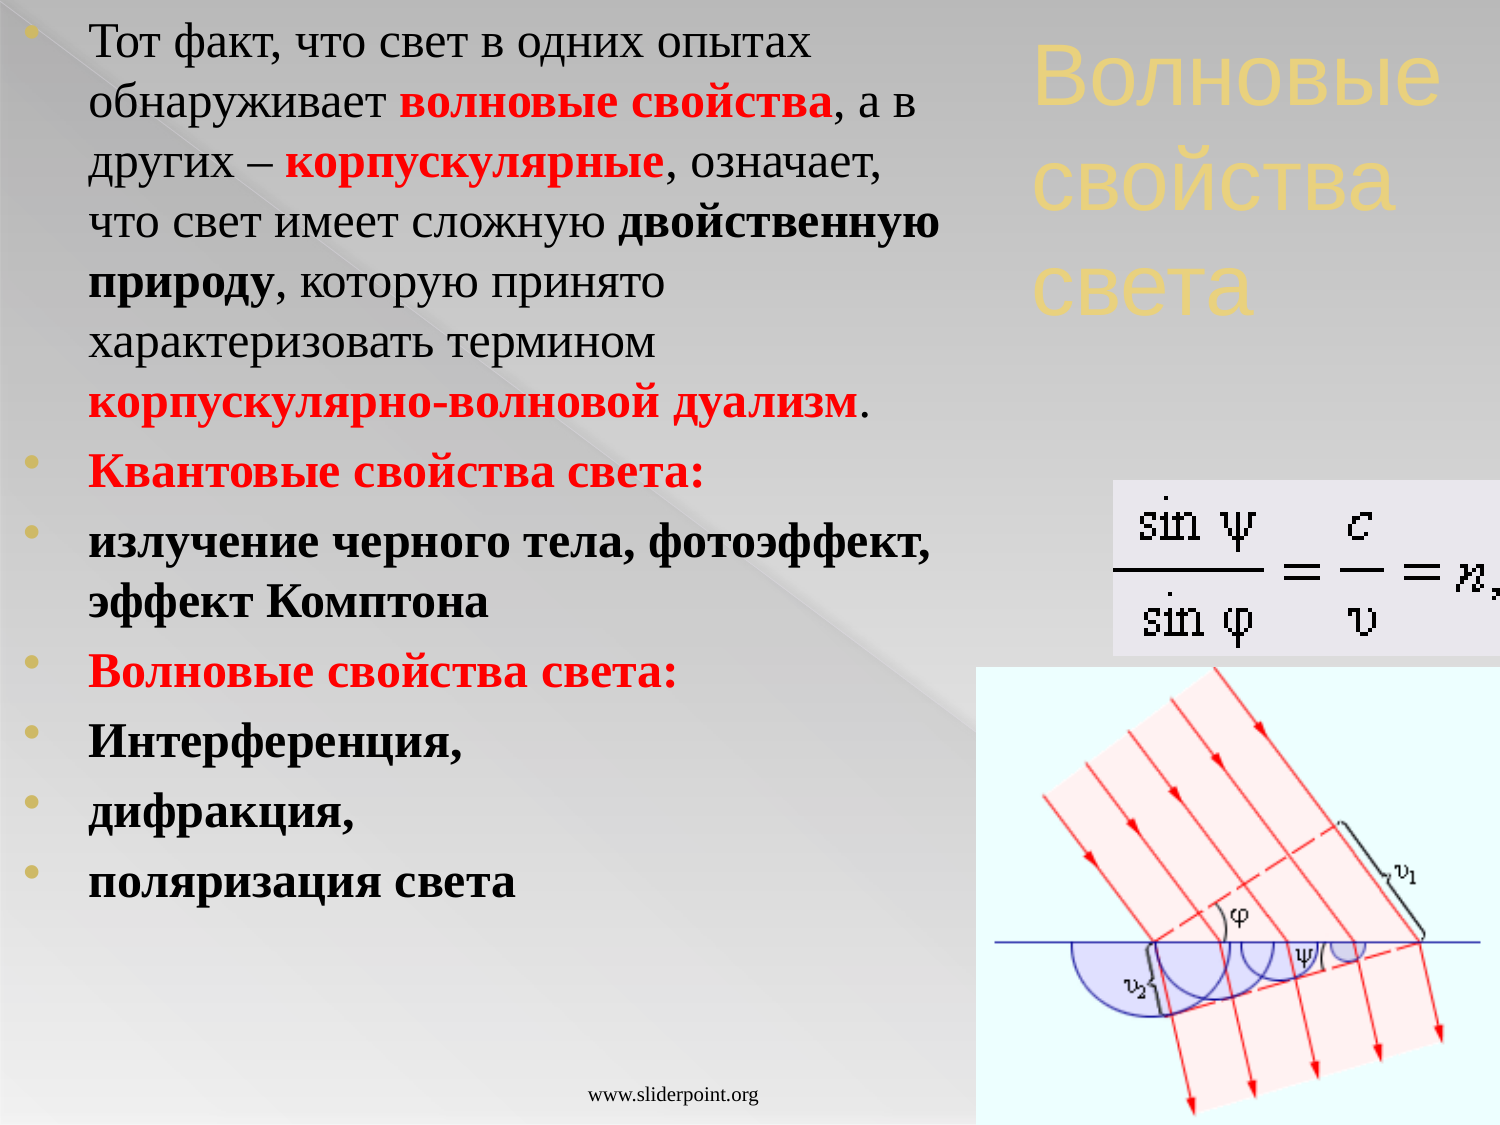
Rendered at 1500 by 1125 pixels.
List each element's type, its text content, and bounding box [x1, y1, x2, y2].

title Волновые свойства света [973, 0, 1500, 352]
picture [1112, 480, 1500, 657]
list Тот факт, что свет в одних опытах обнаруживает волновые свойства, а в других – корпускулярные, означает, что свет имеет сложную двойственную природу, которую принято характеризовать термином корпускулярно-волновой дуализм. Квантовые свойства света: излучение черного тела, фотоэффект, эффект Комптона Волновые свойства света: Интерференция, дифракция, поляризация света [0, 0, 973, 1125]
footer www.sliderpoint.org [75, 1063, 774, 1113]
picture [975, 667, 1500, 1125]
